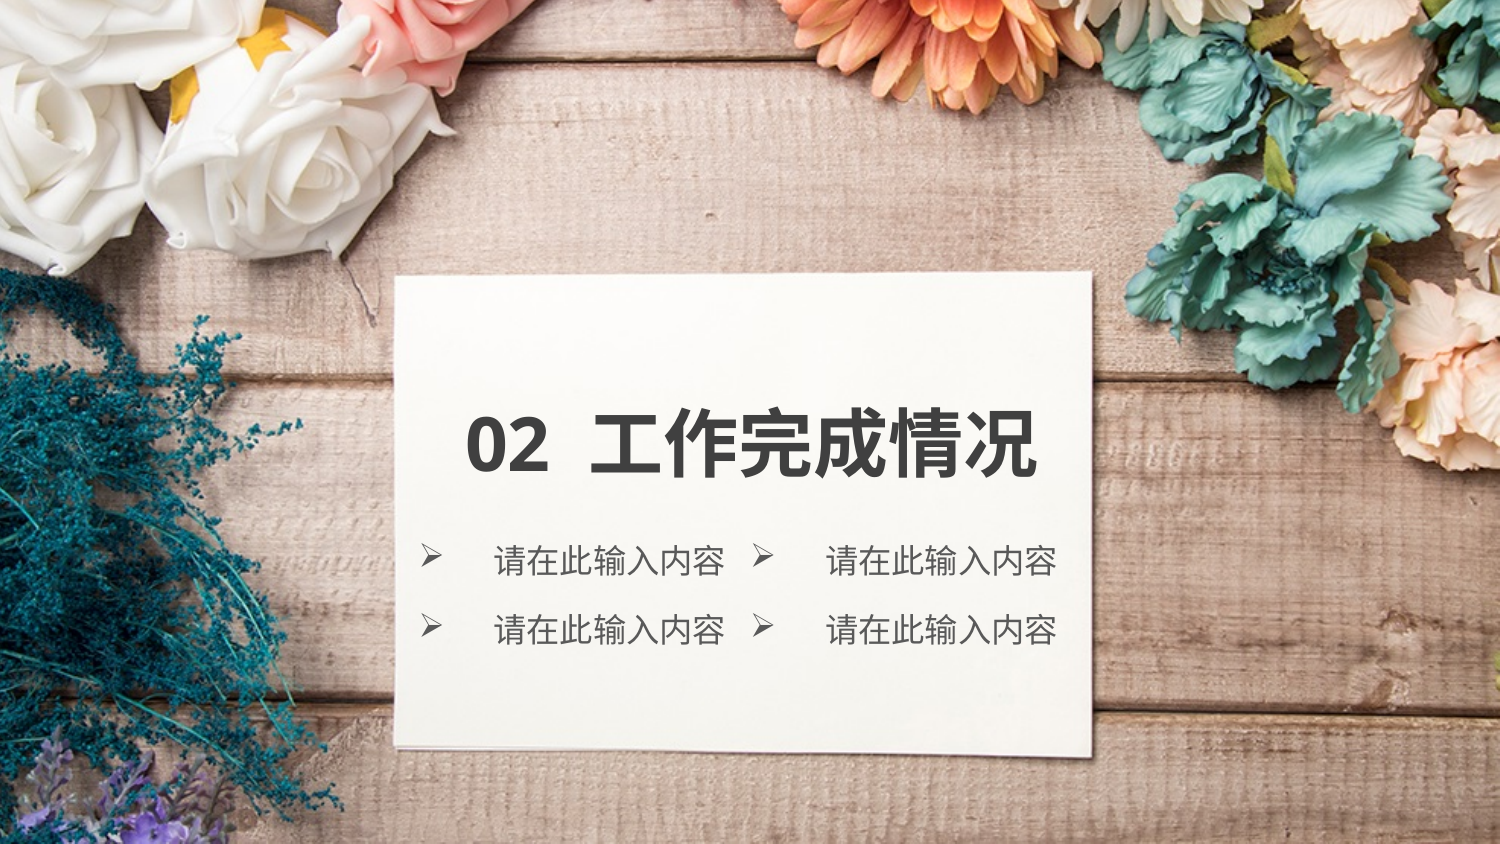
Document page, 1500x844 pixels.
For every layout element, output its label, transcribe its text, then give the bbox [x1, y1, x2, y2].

text_box 请在此输入内容 [735, 601, 1073, 657]
text_box 02 工作完成情况 [453, 390, 1283, 492]
text_box 请在此输入内容 [403, 601, 735, 657]
text_box 请在此输入内容 [735, 532, 1073, 588]
text_box [0, 0, 1500, 844]
text_box 请在此输入内容 [403, 532, 735, 588]
